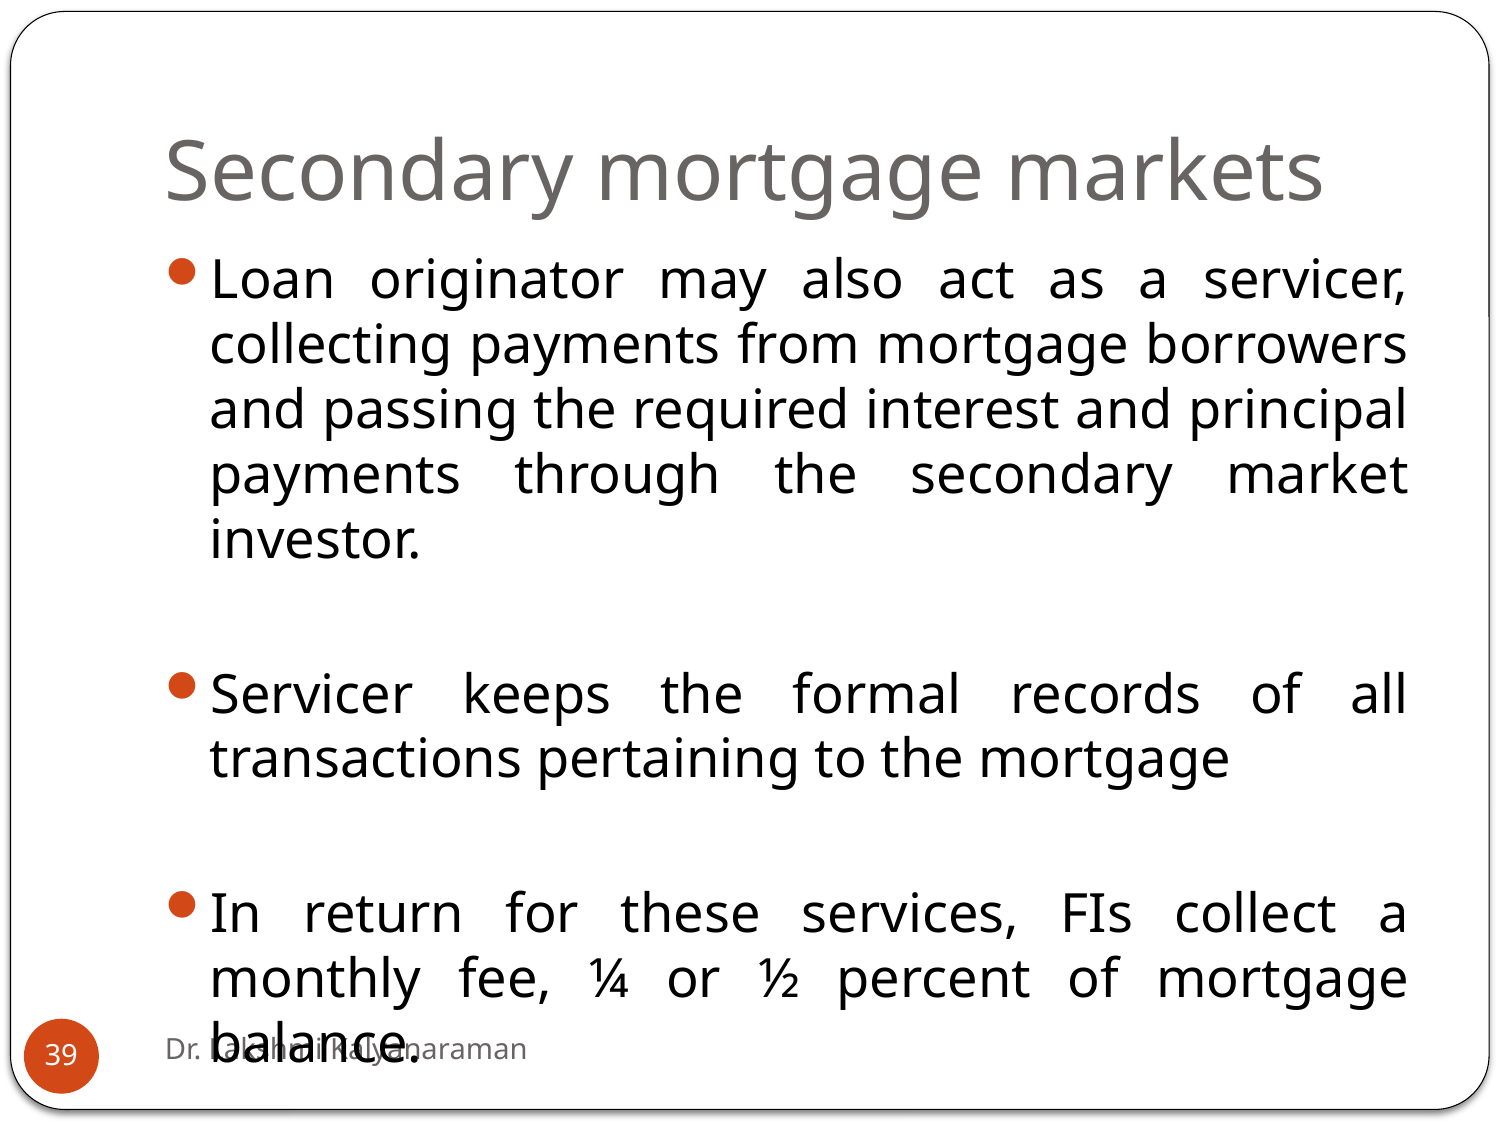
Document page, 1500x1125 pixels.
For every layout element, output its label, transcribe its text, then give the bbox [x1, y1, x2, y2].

title Secondary mortgage markets [150, 45, 1425, 233]
list Loan originator may also act as a servicer, collecting payments from mortgage borrowers and passing the required interest and principal payments through the secondary market investor. Servicer keeps the formal records of all transactions pertaining to the mortgage In return for these services, FIs collect a monthly fee, ¼ or ½ percent of mortgage balance. [150, 237, 1425, 988]
slide_number 39 [23, 1018, 99, 1094]
footer Dr. Lakshmi Kalyanaraman [150, 1012, 800, 1088]
